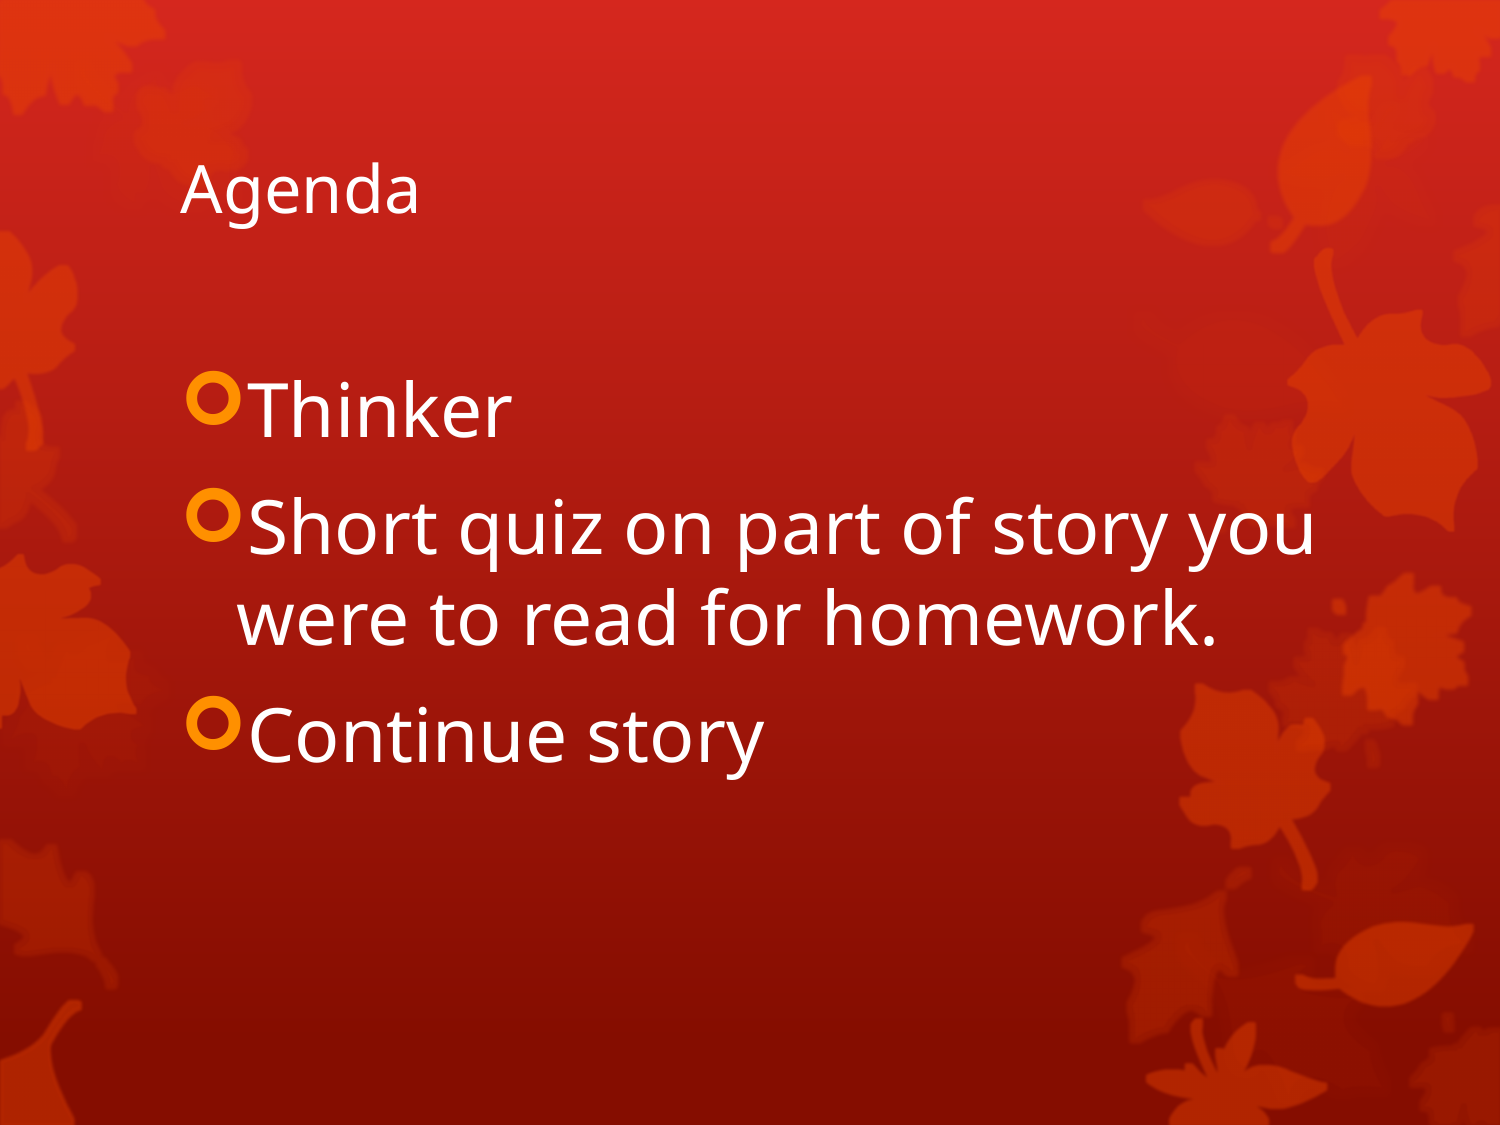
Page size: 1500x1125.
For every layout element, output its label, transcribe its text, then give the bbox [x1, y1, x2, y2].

title Agenda [165, 110, 1335, 263]
list Thinker Short quiz on part of story you were to read for homework. Continue story [165, 296, 1335, 962]
